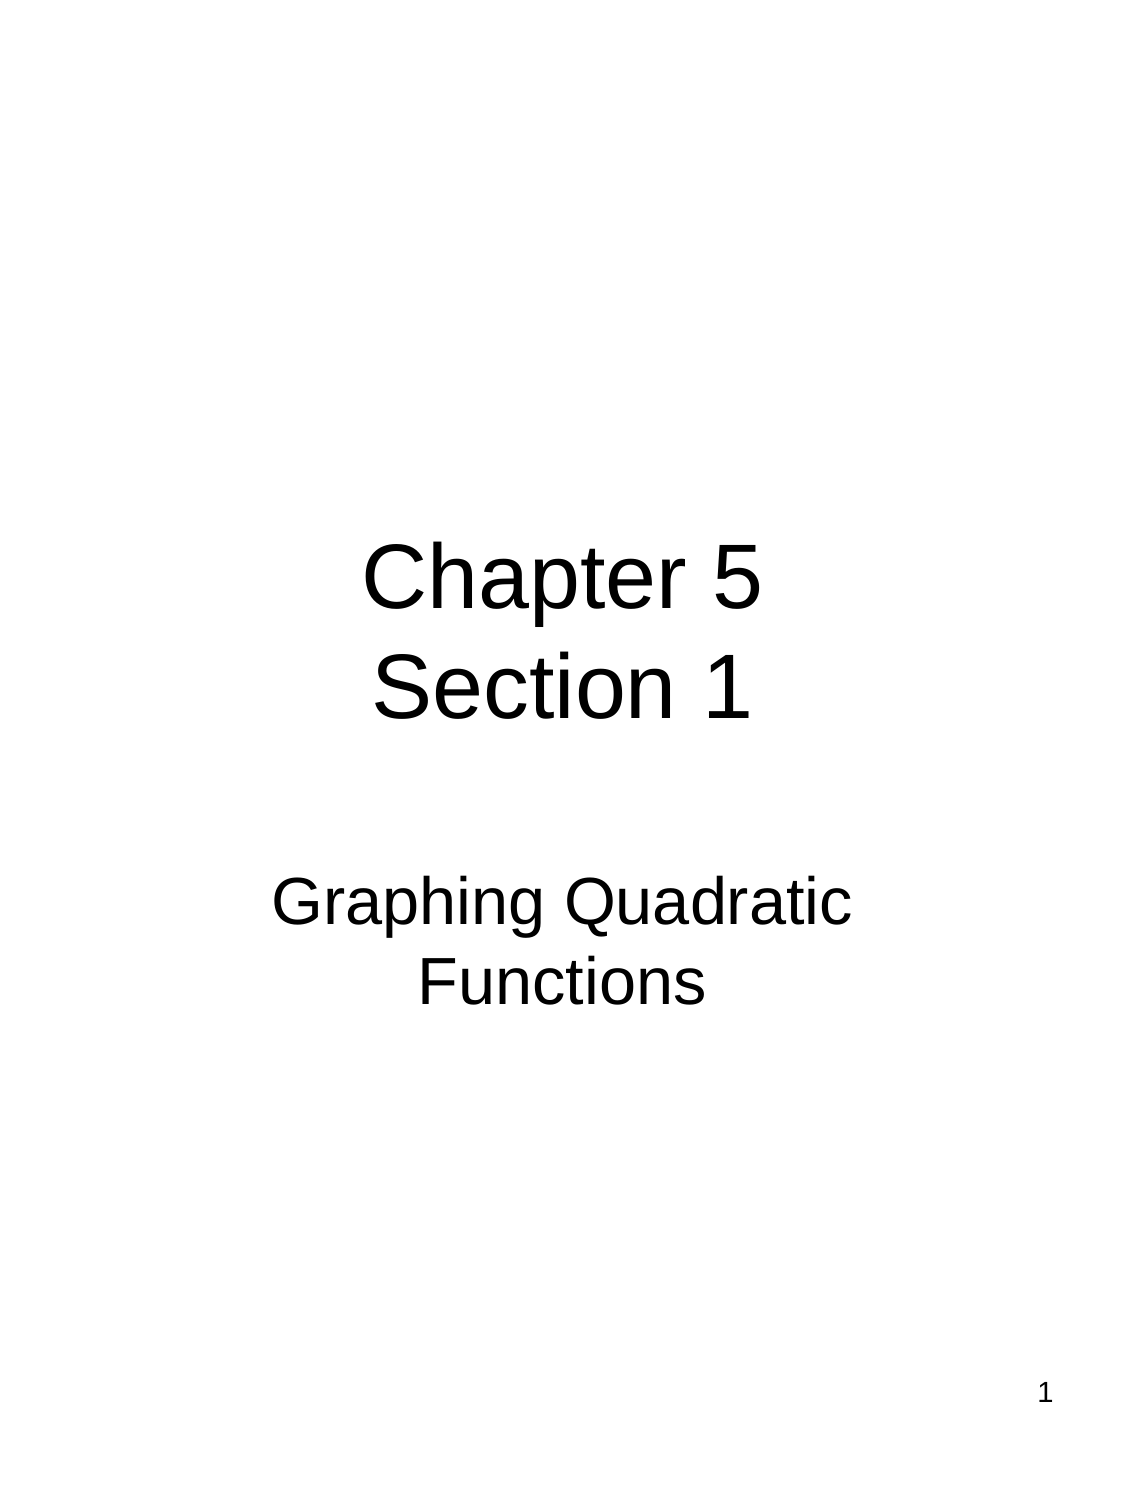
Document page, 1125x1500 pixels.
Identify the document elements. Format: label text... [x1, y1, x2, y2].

subtitle Graphing Quadratic Functions [168, 849, 957, 1234]
title Chapter 5 Section 1 [84, 465, 1041, 788]
slide_number 1 [806, 1365, 1069, 1471]
